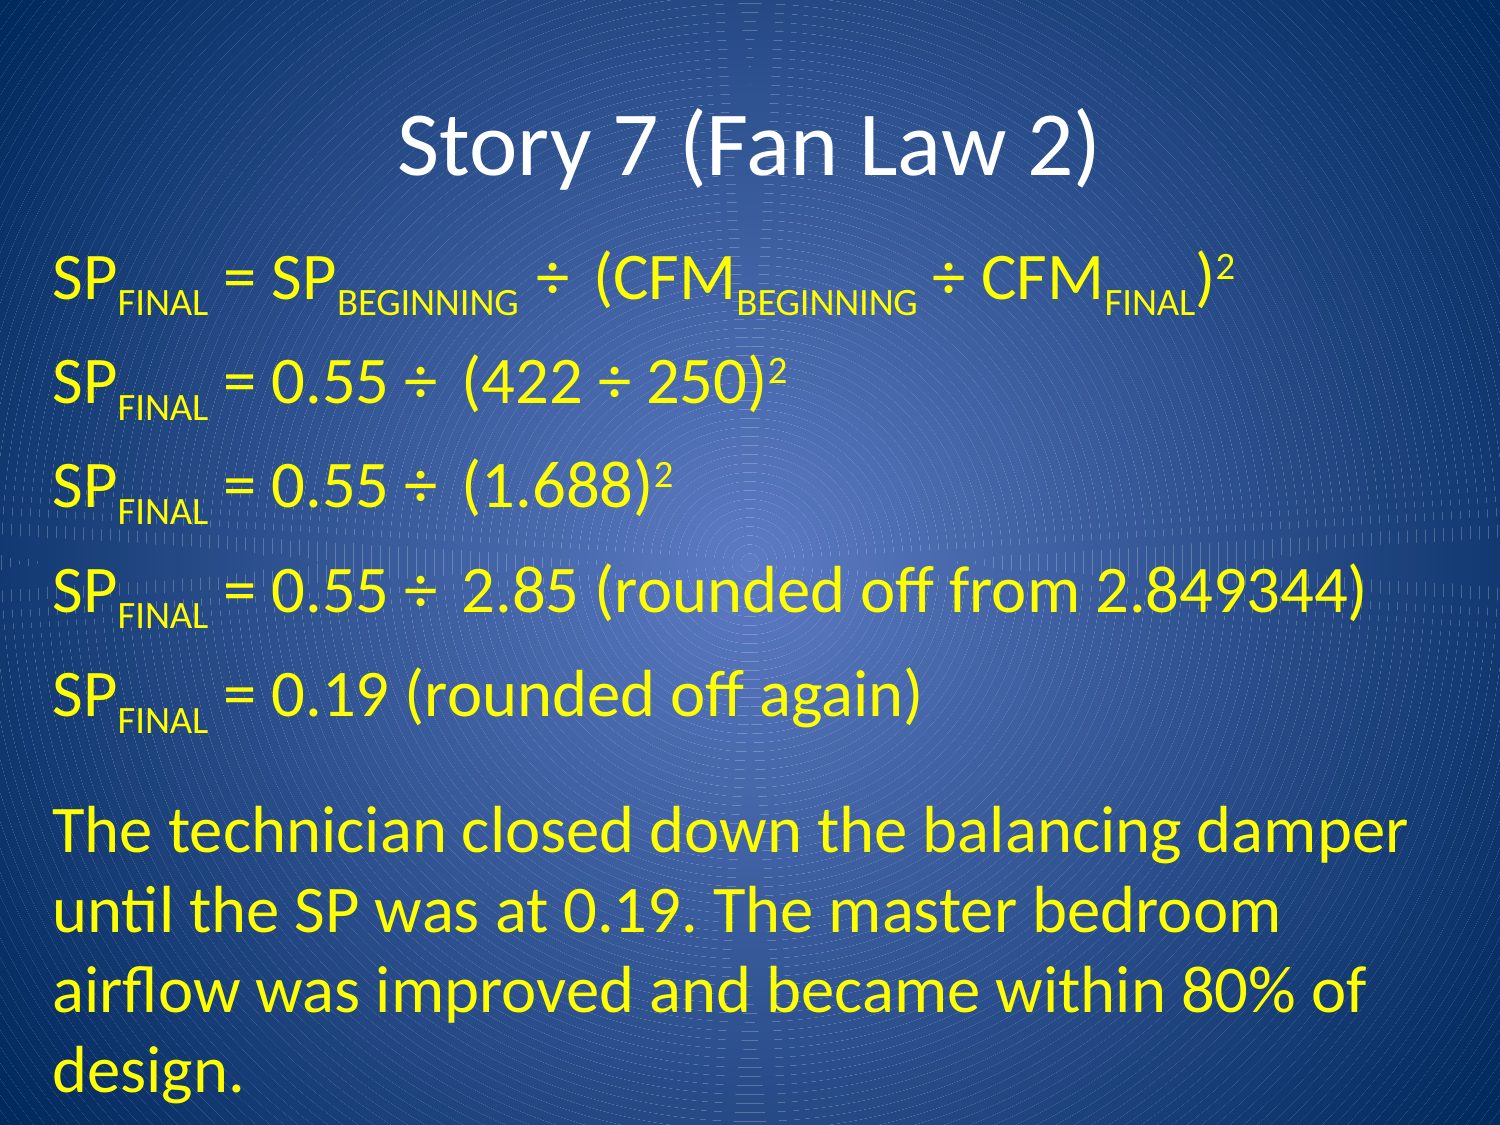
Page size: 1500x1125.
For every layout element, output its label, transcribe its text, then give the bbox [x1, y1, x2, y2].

title Story 7 (Fan Law 2) [75, 45, 1425, 224]
list SPFINAL = SPBEGINNING ÷ (CFMBEGINNING ÷ CFMFINAL)2 SPFINAL = 0.55 ÷ (422 ÷ 250)2 SPFINAL = 0.55 ÷ (1.688)2 SPFINAL = 0.55 ÷ 2.85 (rounded off from 2.849344) SPFINAL = 0.19 (rounded off again) The technician closed down the balancing damper until the SP was at 0.19. The master bedroom airflow was improved and became within 80% of design. [37, 224, 1463, 968]
